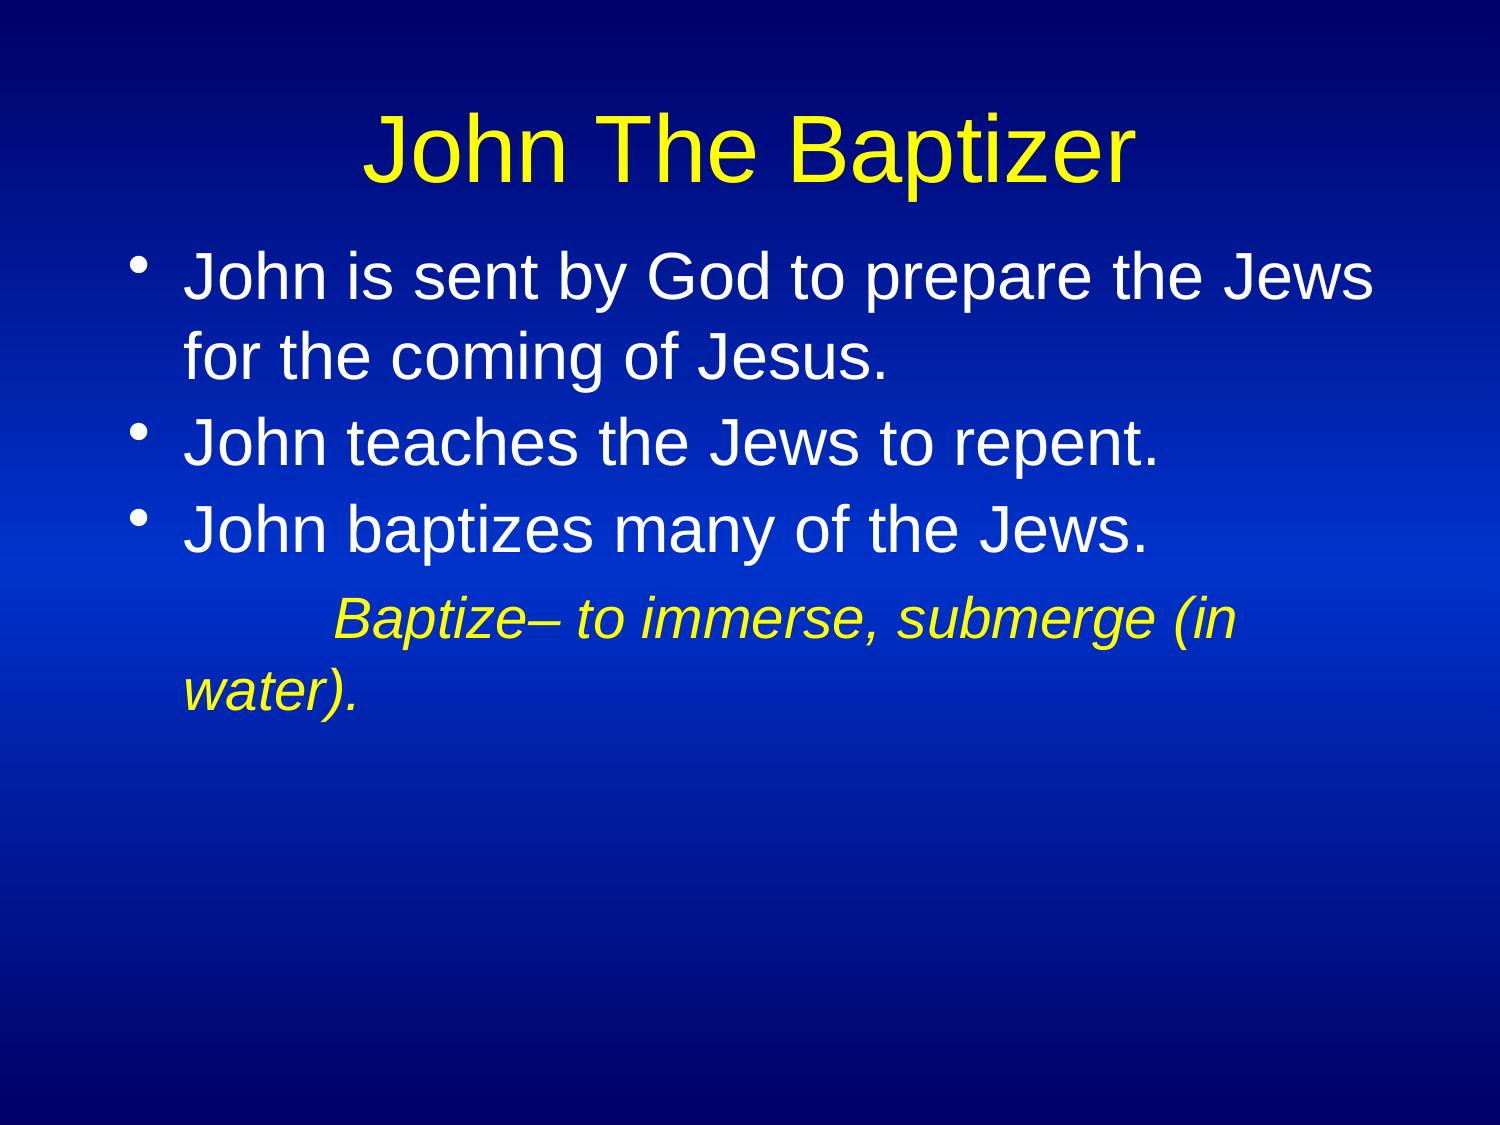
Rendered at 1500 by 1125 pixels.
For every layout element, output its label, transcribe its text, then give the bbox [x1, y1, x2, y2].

title John The Baptizer [37, 50, 1463, 238]
list John is sent by God to prepare the Jews for the coming of Jesus. John teaches the Jews to repent. John baptizes many of the Jews. Baptize– to immerse, submerge (in water). [112, 224, 1438, 738]
